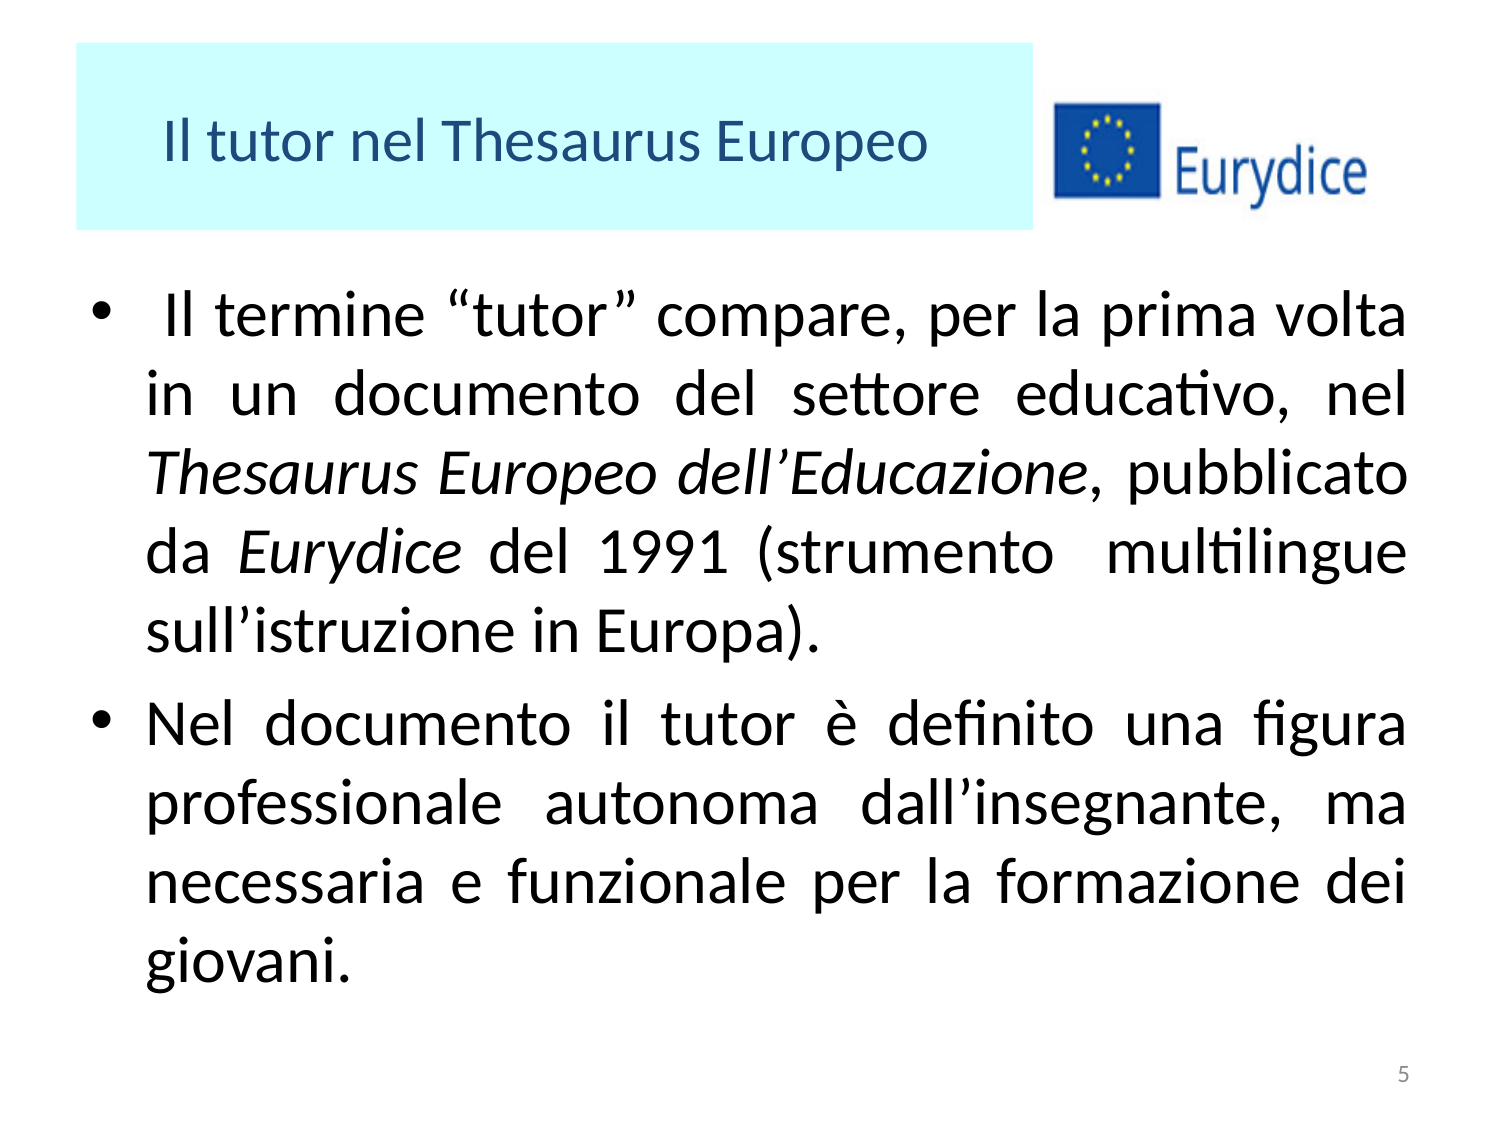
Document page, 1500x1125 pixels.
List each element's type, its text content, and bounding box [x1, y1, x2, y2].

text_box Il tutor nel Thesaurus Europeo [76, 42, 1032, 231]
slide_number 5 [1074, 1042, 1425, 1103]
picture [1033, 42, 1403, 232]
list Il termine “tutor” compare, per la prima volta in un documento del settore educativo, nel Thesaurus Europeo dell’Educazione, pubblicato da Eurydice del 1991 (strumento multilingue sull’istruzione in Europa). Nel documento il tutor è definito una figura professionale autonoma dall’insegnante, ma necessaria e funzionale per la formazione dei giovani. [75, 262, 1425, 1005]
